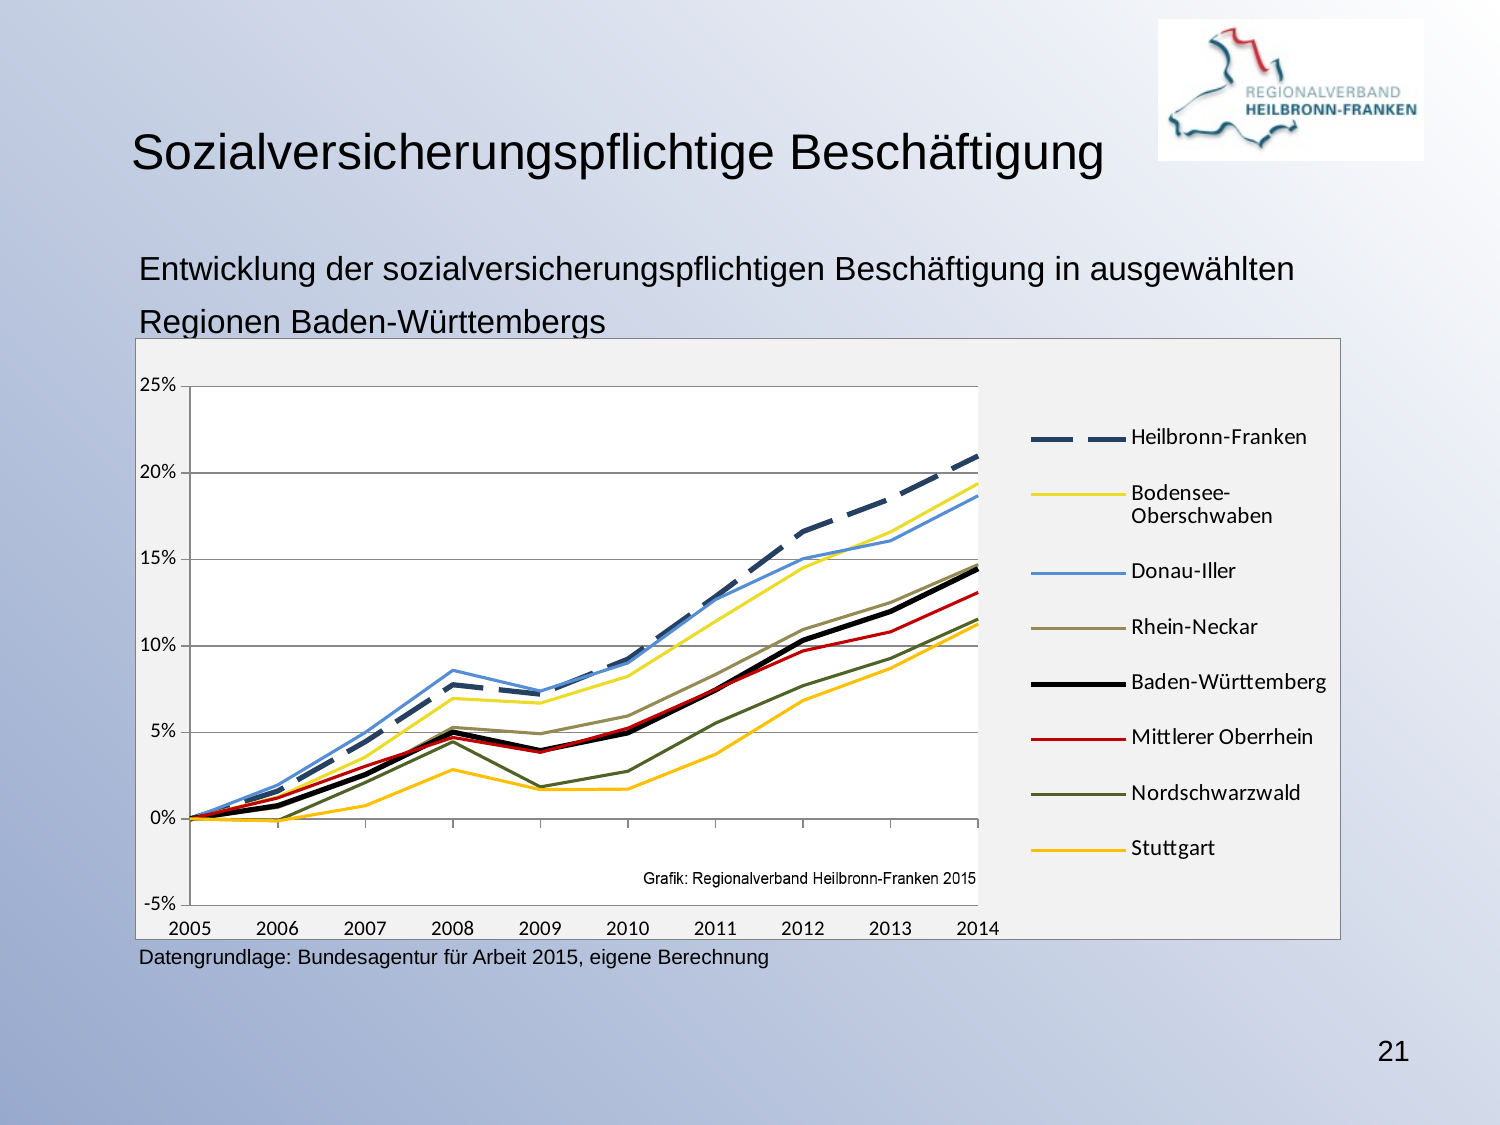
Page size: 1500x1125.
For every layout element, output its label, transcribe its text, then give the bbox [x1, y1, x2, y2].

picture [643, 869, 977, 889]
slide_number 21 [1074, 1047, 1425, 1103]
title Sozialversicherungspflichtige Beschäftigung [116, 56, 1383, 244]
text_box Entwicklung der sozialversicherungspflichtigen Beschäftigung in ausgewählten Regionen Baden-Württembergs Datengrundlage: Bundesagentur für Arbeit 2015, eigene Berechnung [123, 231, 1425, 1047]
picture [1158, 19, 1424, 161]
chart [135, 337, 1341, 941]
